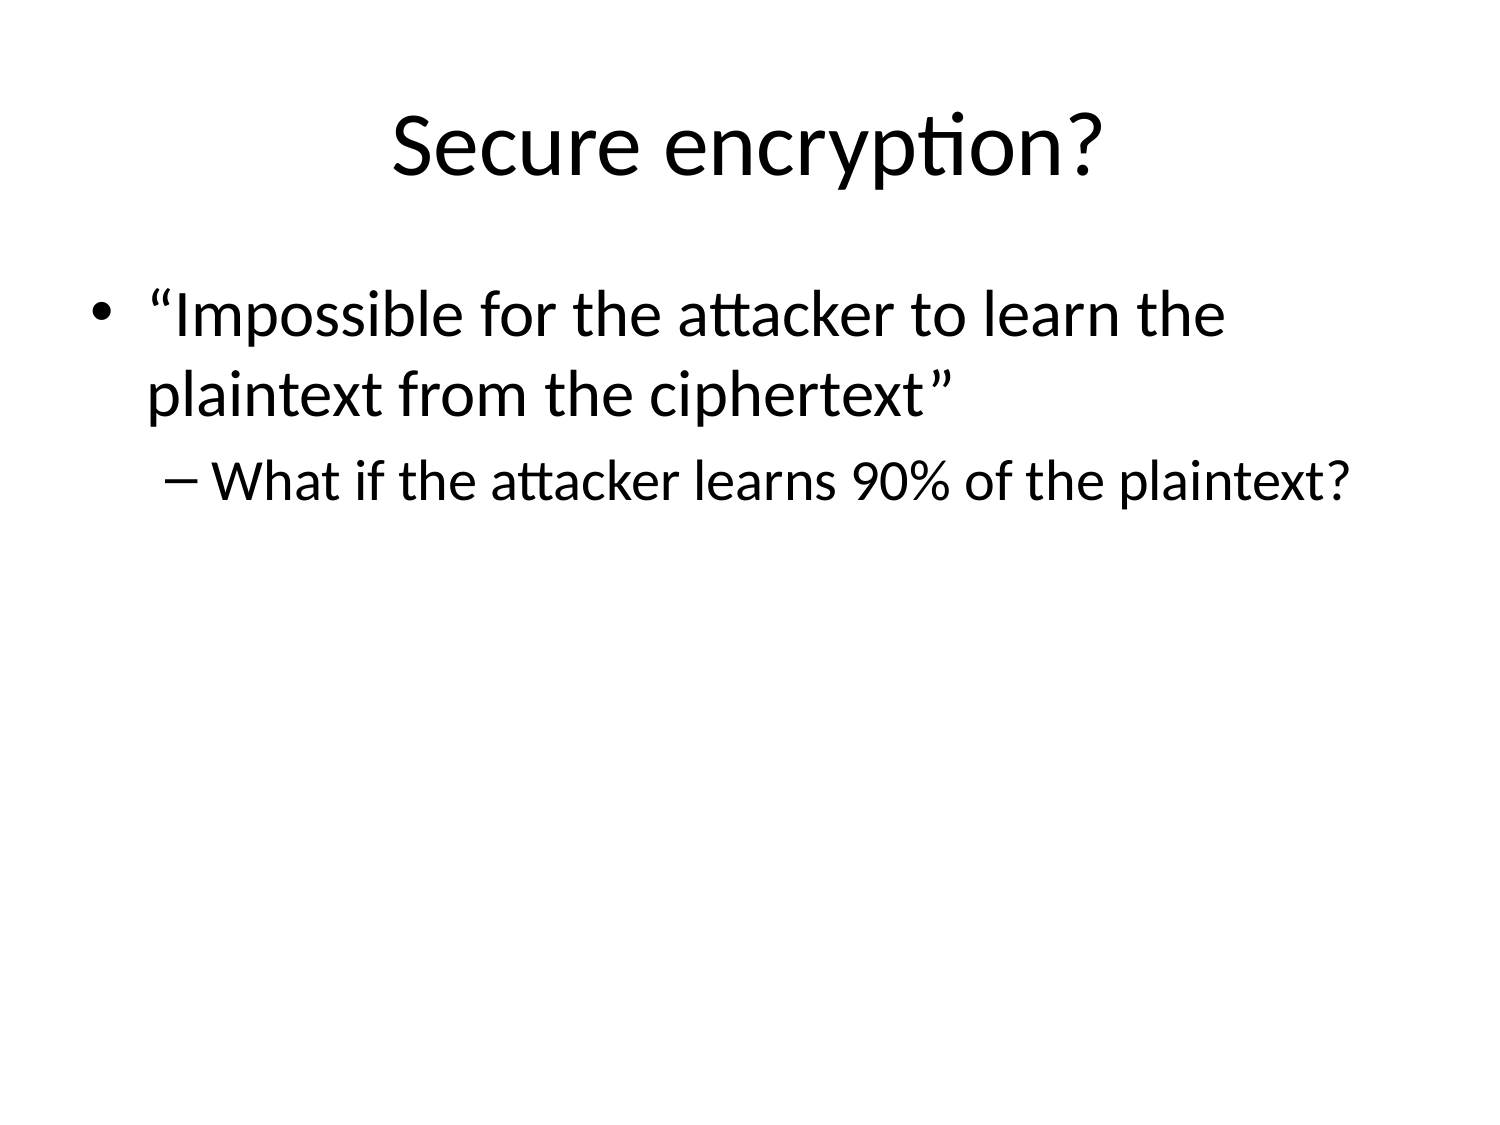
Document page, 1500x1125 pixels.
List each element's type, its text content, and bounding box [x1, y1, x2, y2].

title Secure encryption? [75, 45, 1425, 233]
list “Impossible for the attacker to learn the plaintext from the ciphertext” What if the attacker learns 90% of the plaintext? [75, 262, 1425, 1005]
